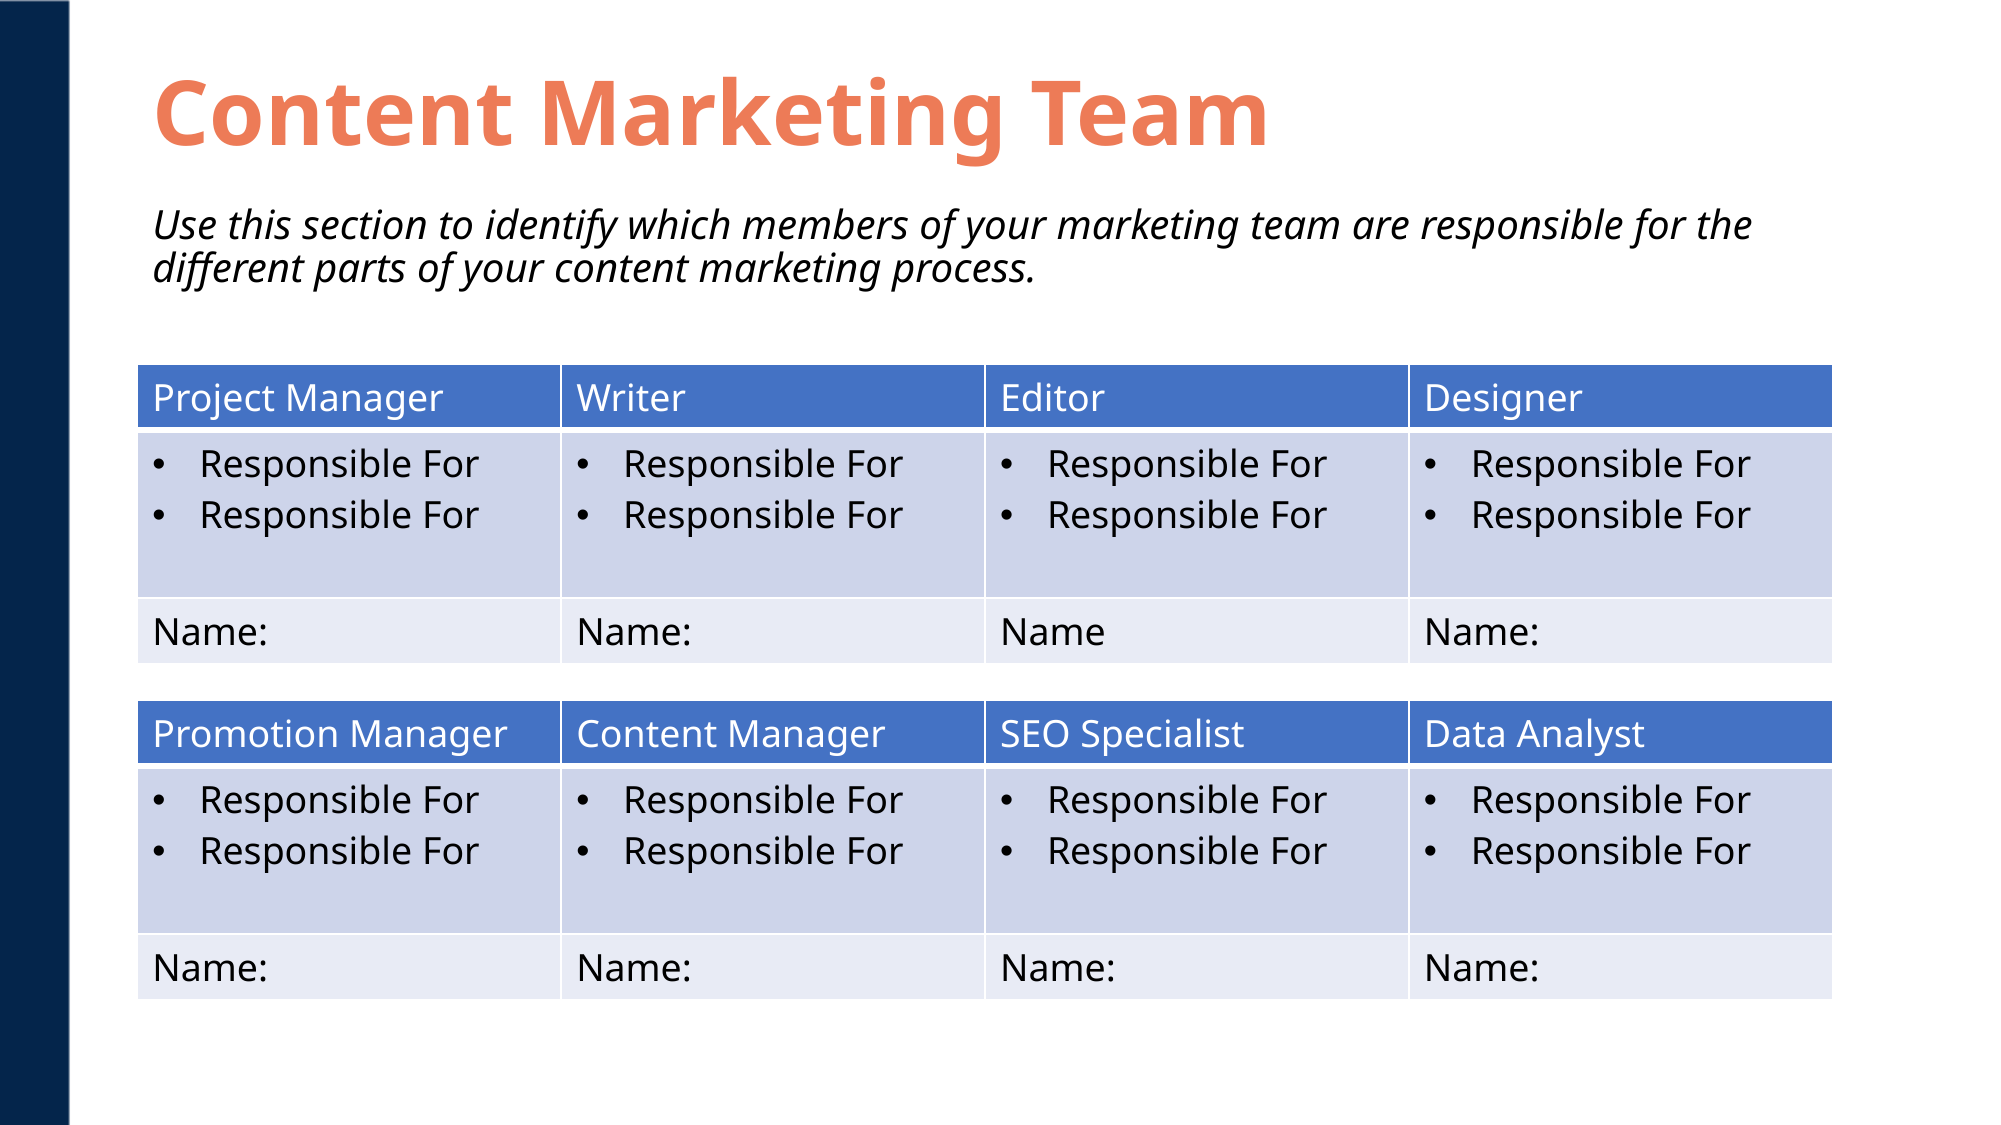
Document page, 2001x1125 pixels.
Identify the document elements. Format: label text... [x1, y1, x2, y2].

table_header Data Analyst [1410, 701, 1832, 763]
table_header Editor [986, 365, 1408, 427]
table_cell Name: [138, 599, 560, 663]
table_cell Responsible For Responsible For [1410, 433, 1832, 597]
table_cell Responsible For Responsible For [986, 769, 1408, 933]
table_header Project Manager [138, 365, 560, 427]
table_cell Name: [1410, 935, 1832, 999]
title Content Marketing Team Use this section to identify which members of your marketing team are responsible for the different parts of your content marketing process. [137, 59, 1863, 300]
table_cell Name: [986, 935, 1408, 999]
table_cell Name [986, 599, 1408, 663]
table_cell Responsible For Responsible For [562, 433, 984, 597]
table_header Content Manager [562, 701, 984, 763]
table_header SEO Specialist [986, 701, 1408, 763]
table_cell Name: [562, 599, 984, 663]
table_cell Name: [138, 935, 560, 999]
table_header Designer [1410, 365, 1832, 427]
table_header Promotion Manager [138, 701, 560, 763]
table_cell Responsible For Responsible For [1410, 769, 1832, 933]
table_cell Responsible For Responsible For [986, 433, 1408, 597]
table_cell Responsible For Responsible For [138, 433, 560, 597]
picture [0, 0, 2001, 1125]
table_cell Name: [1410, 599, 1832, 663]
table_cell Responsible For Responsible For [562, 769, 984, 933]
table_header Writer [562, 365, 984, 427]
table_cell Responsible For Responsible For [138, 769, 560, 933]
table_cell Name: [562, 935, 984, 999]
